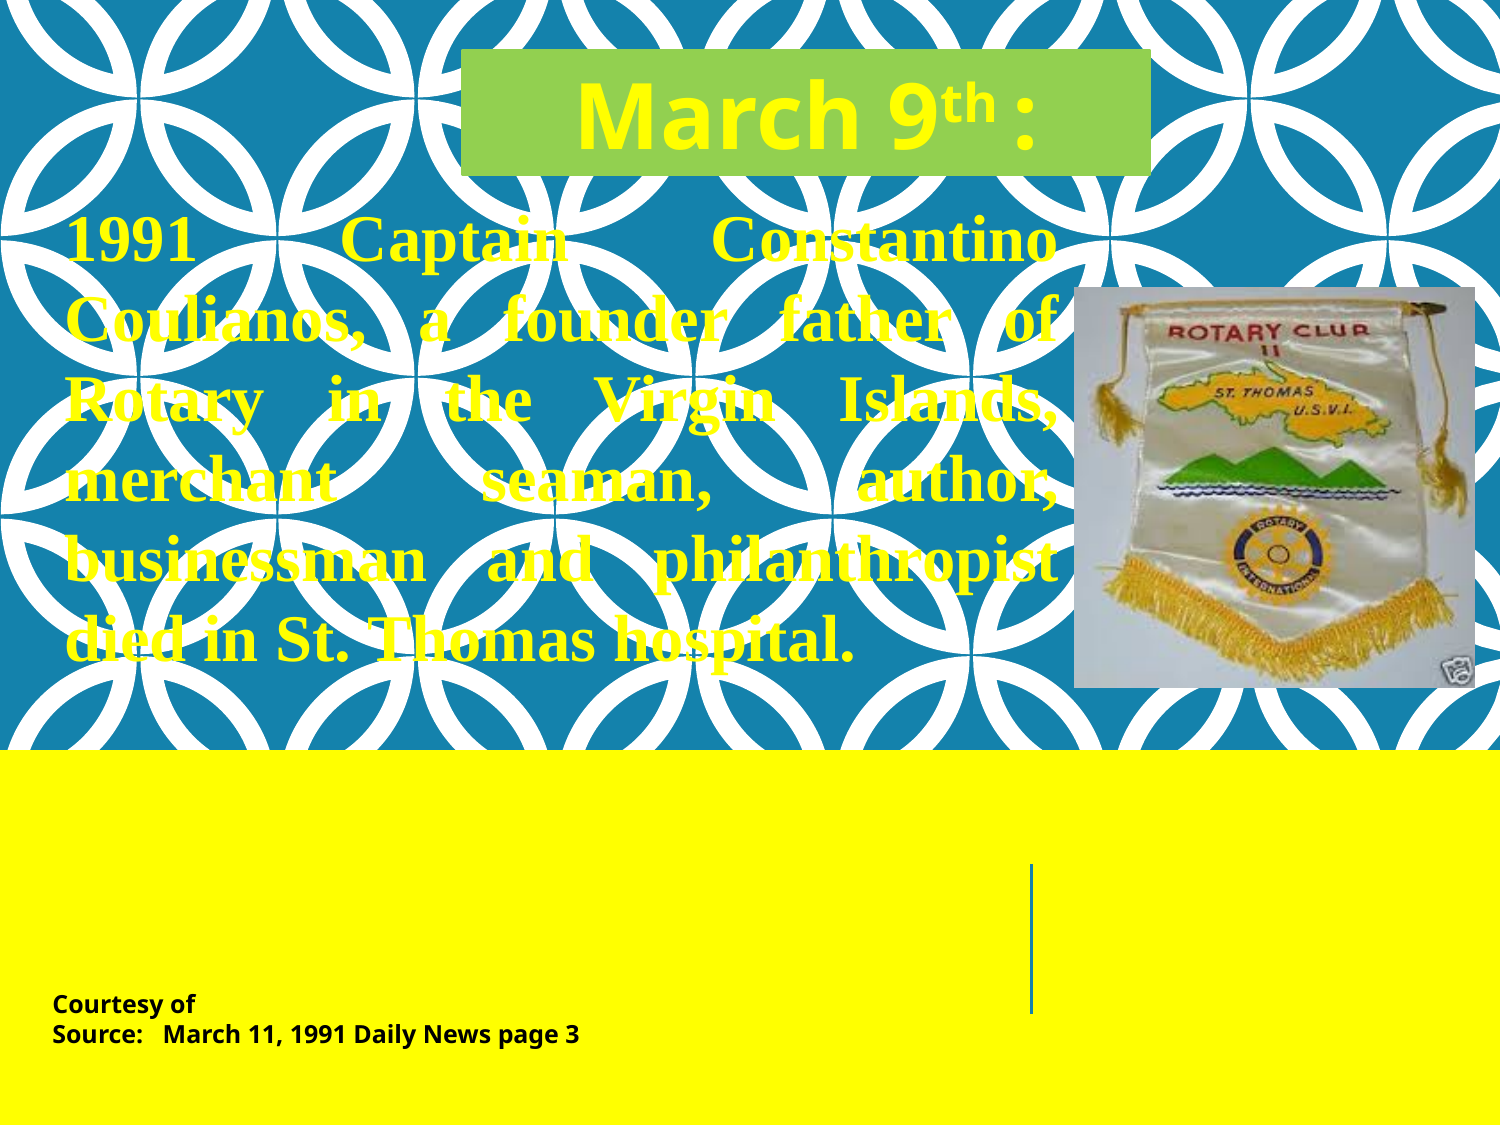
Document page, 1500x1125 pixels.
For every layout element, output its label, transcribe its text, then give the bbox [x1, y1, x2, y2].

text_box Courtesy of Source: March 11, 1991 Daily News page 3 [37, 981, 1463, 1057]
text_box March 9th : [461, 49, 1151, 176]
picture [1074, 287, 1476, 688]
text_box 1991 Captain Constantino Coulianos, a founder father of Rotary in the Virgin Islands, merchant seaman, author, businessman and philanthropist died in St. Thomas hospital. [50, 187, 1075, 682]
